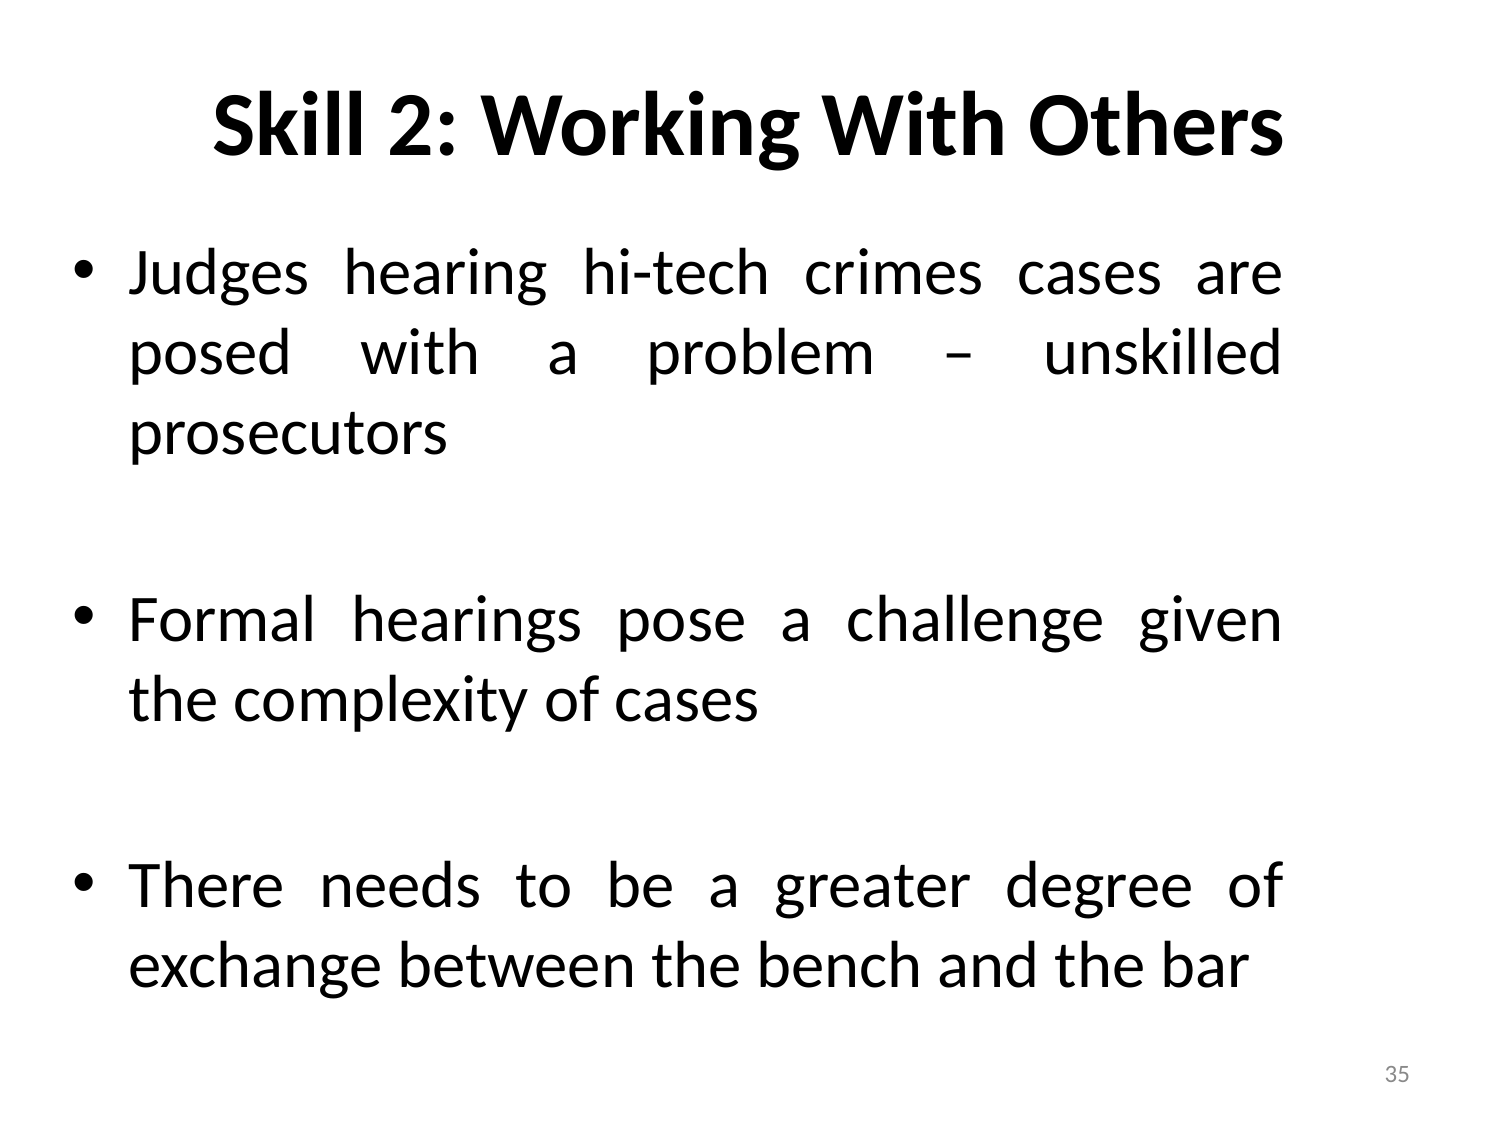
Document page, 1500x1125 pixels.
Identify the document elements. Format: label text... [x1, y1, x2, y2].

title Skill 2: Working With Others [75, 24, 1425, 213]
text_box Judges hearing hi-tech crimes cases are posed with a problem – unskilled prosecutors Formal hearings pose a challenge given the complexity of cases There needs to be a greater degree of exchange between the bench and the bar [57, 220, 1300, 1097]
slide_number 35 [1074, 1042, 1425, 1103]
